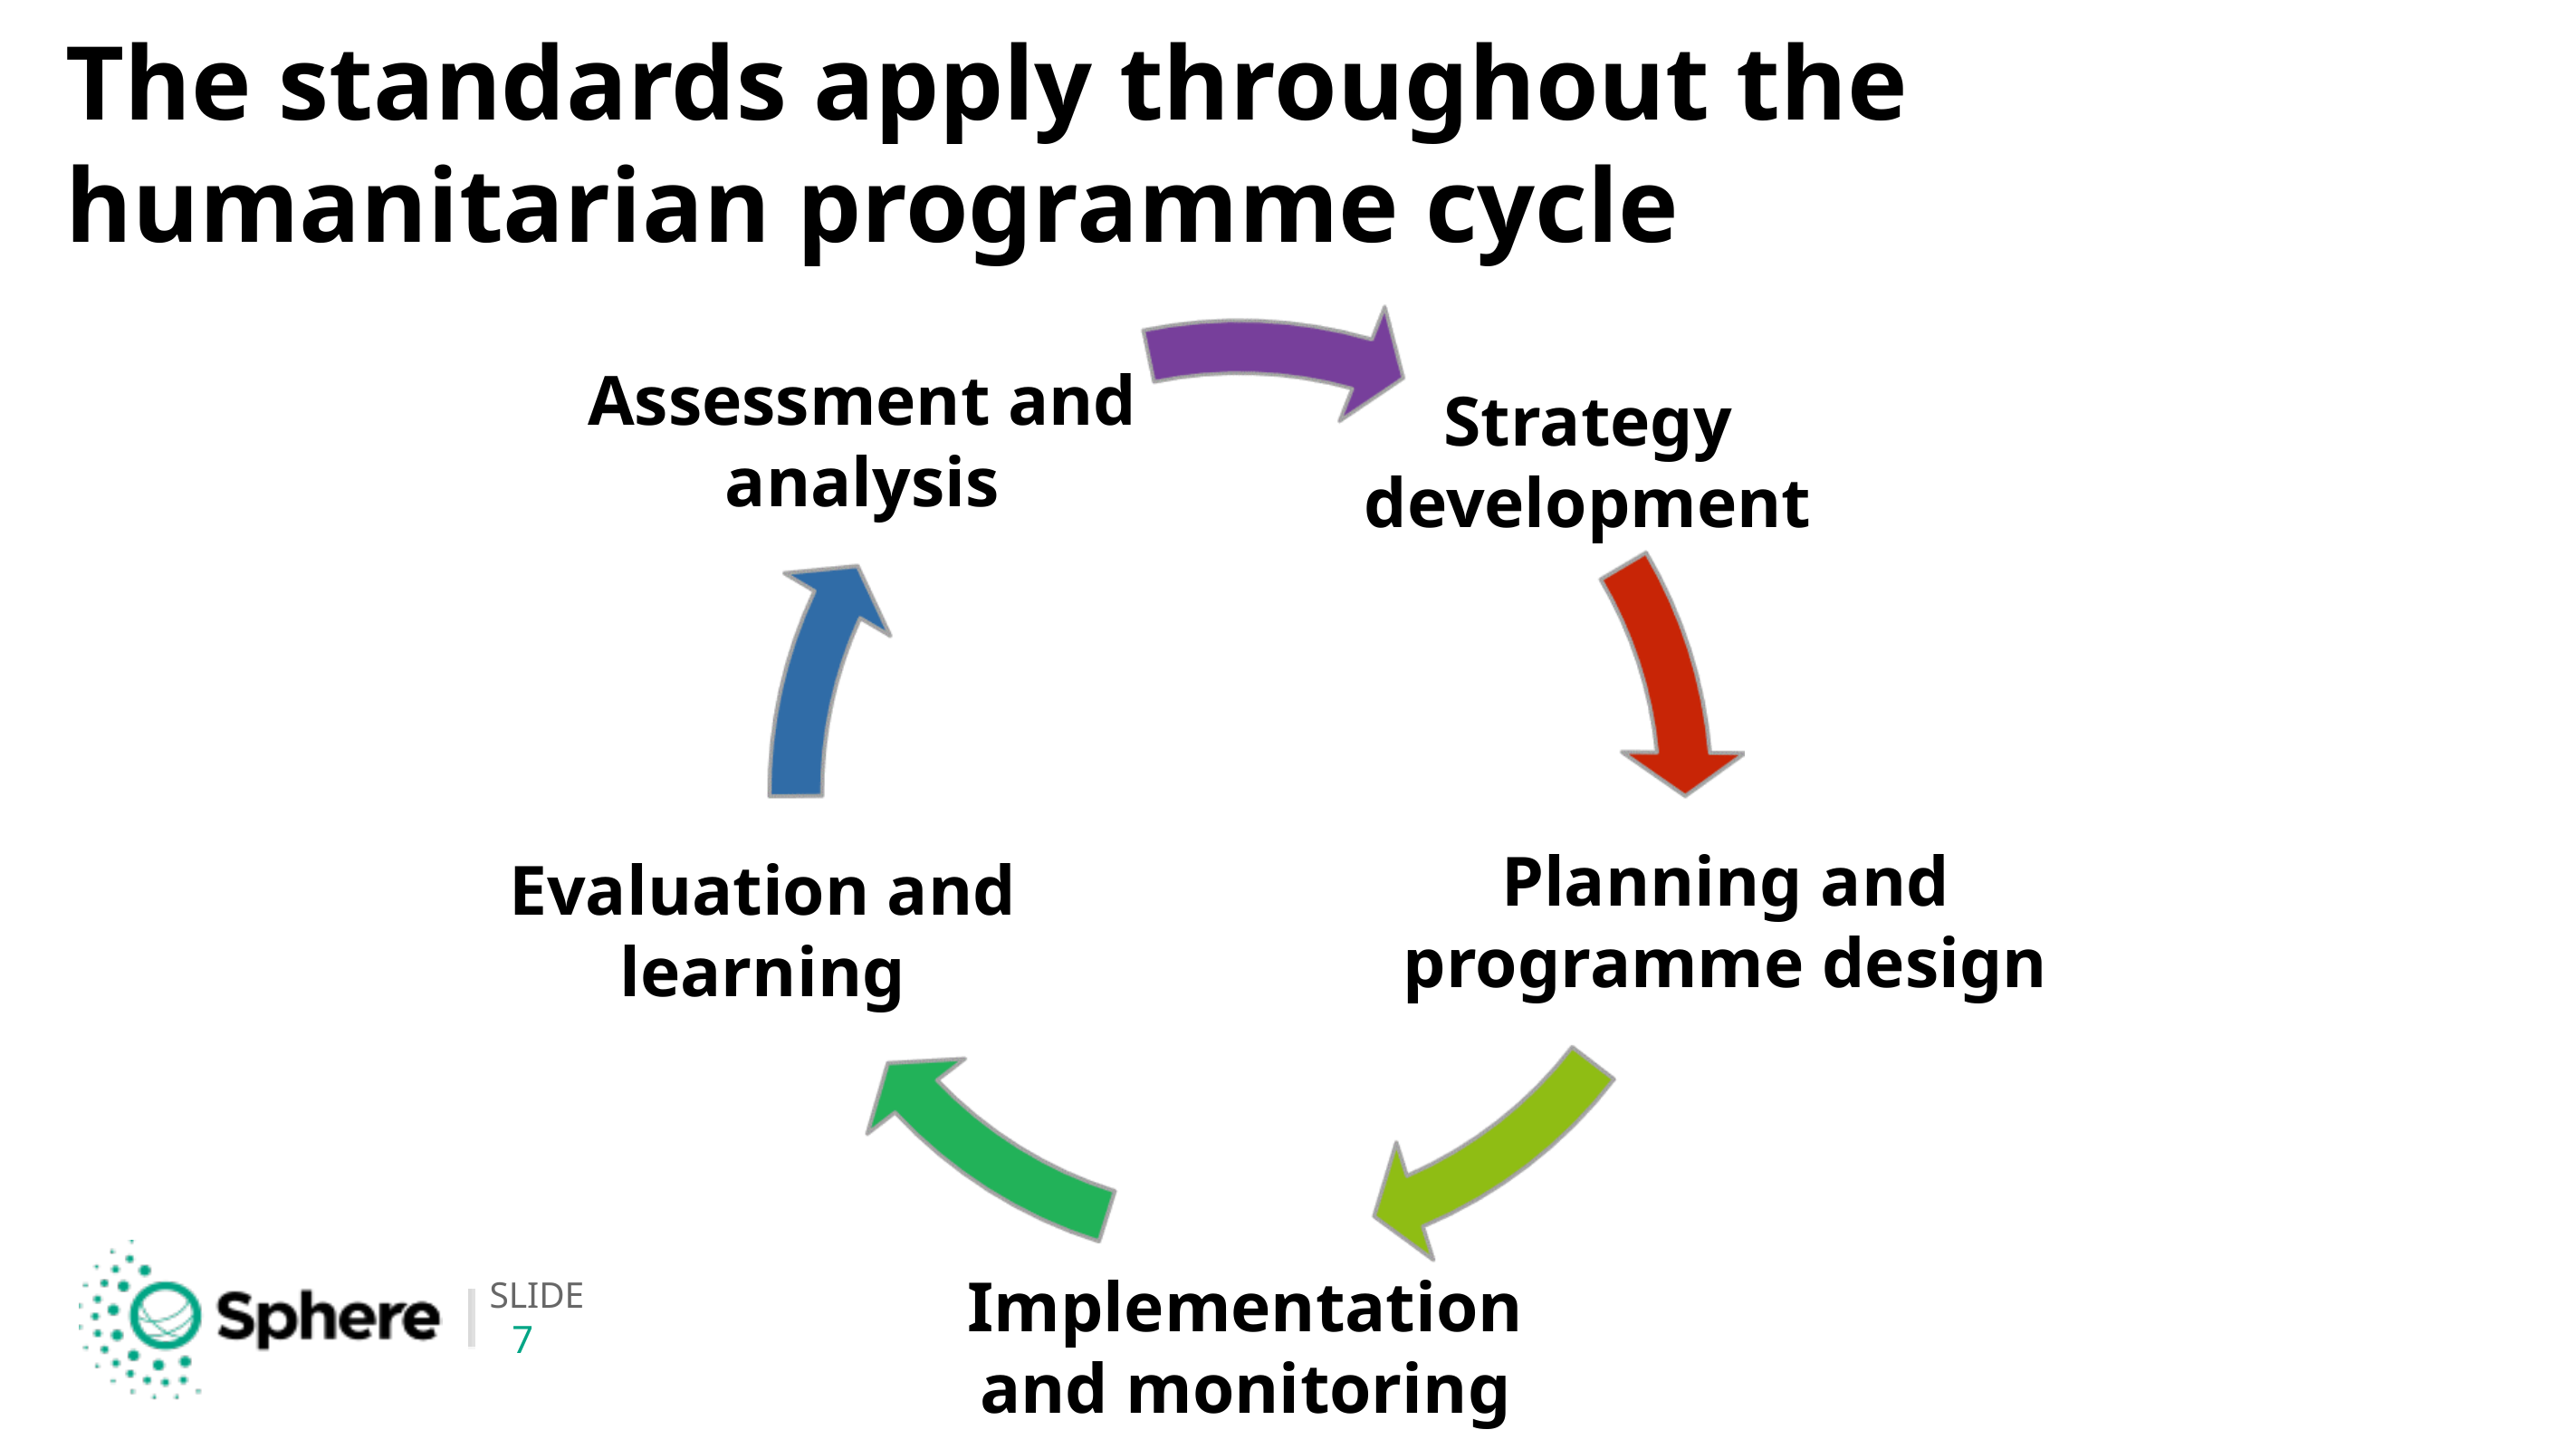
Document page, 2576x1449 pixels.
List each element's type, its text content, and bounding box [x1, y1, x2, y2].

slide_number 7 [503, 1307, 568, 1369]
text_box Assessment and analysis [559, 350, 757, 528]
text_box Implementation and monitoring [955, 1285, 1537, 1435]
title The standards apply throughout the humanitarian programme cycle [57, 10, 2482, 179]
text_box Evaluation and learning [459, 840, 757, 1018]
picture [79, 1240, 443, 1402]
picture [468, 1289, 479, 1349]
text_box Planning and programme design [1751, 830, 2097, 1009]
picture [762, 301, 1745, 1277]
text_box Strategy development [1751, 369, 1891, 549]
